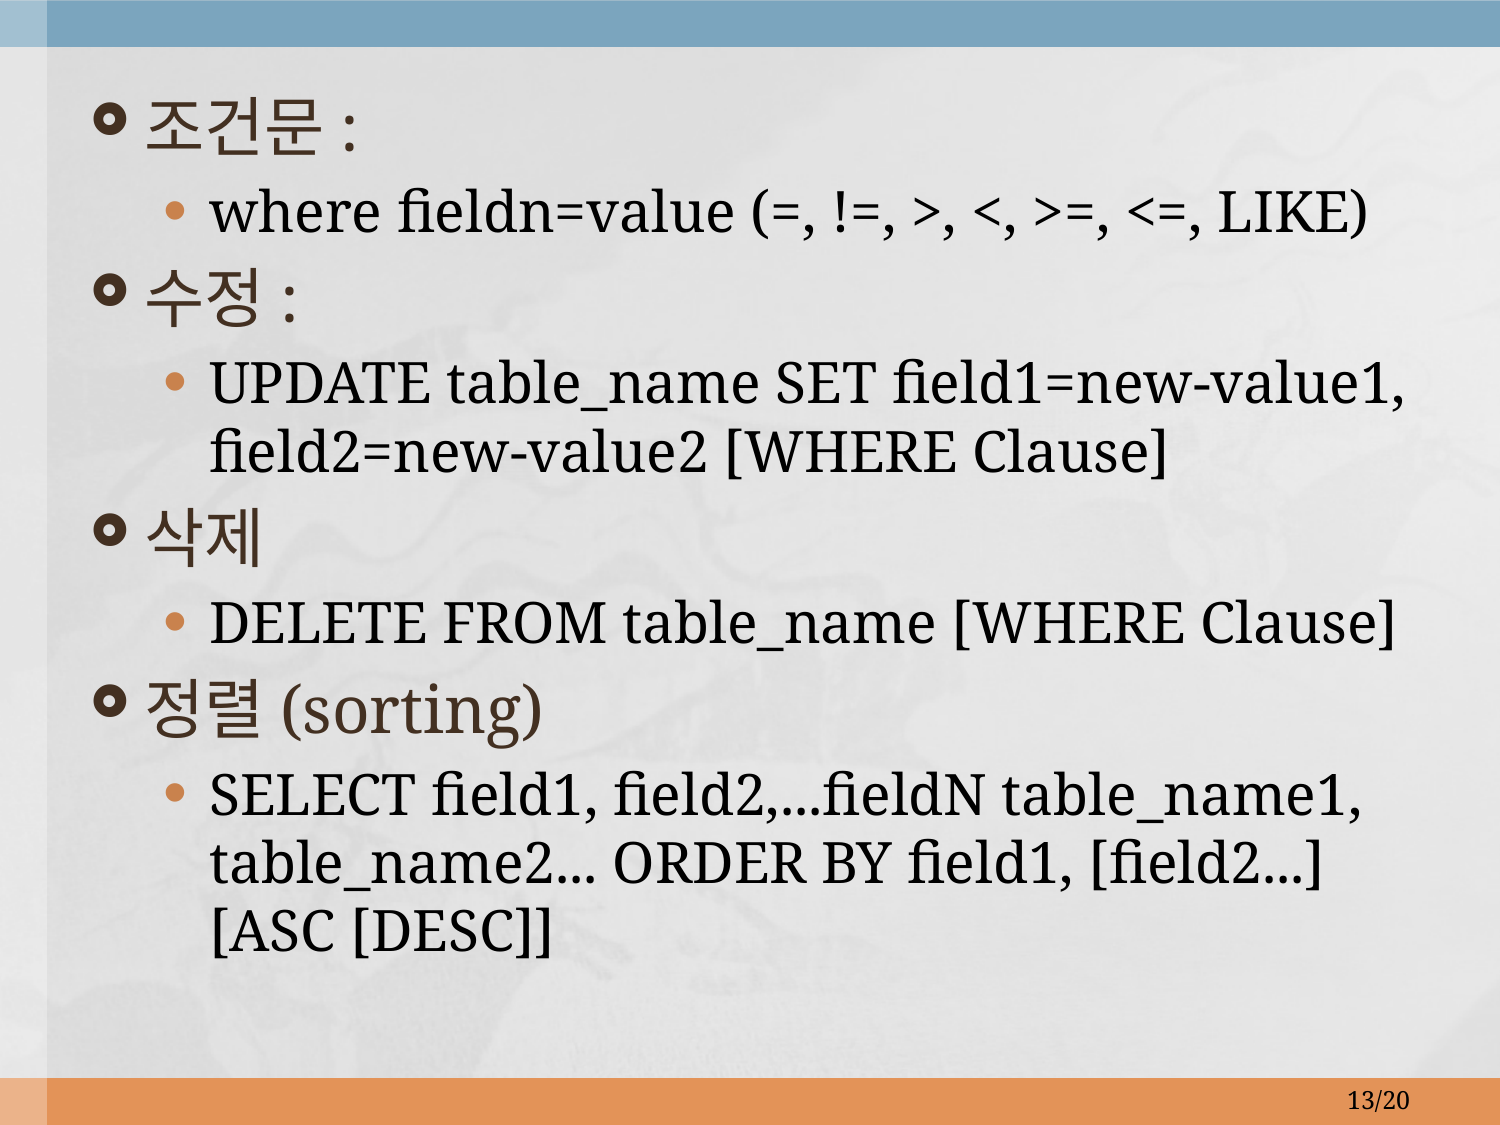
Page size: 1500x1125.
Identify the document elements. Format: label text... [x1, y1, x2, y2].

list 조건문: where fieldn=value (=, !=, >, <, >=, <=, LIKE) 수정: UPDATE table_name SET field1=new-value1, field2=new-value2 [WHERE Clause] 삭제 DELETE FROM table_name [WHERE Clause] 정렬(sorting) SELECT field1, field2,...fieldN table_name1, table_name2... ORDER BY field1, [field2...] [ASC [DESC]] [75, 78, 1425, 1005]
slide_number 13/20 [1074, 1078, 1425, 1125]
